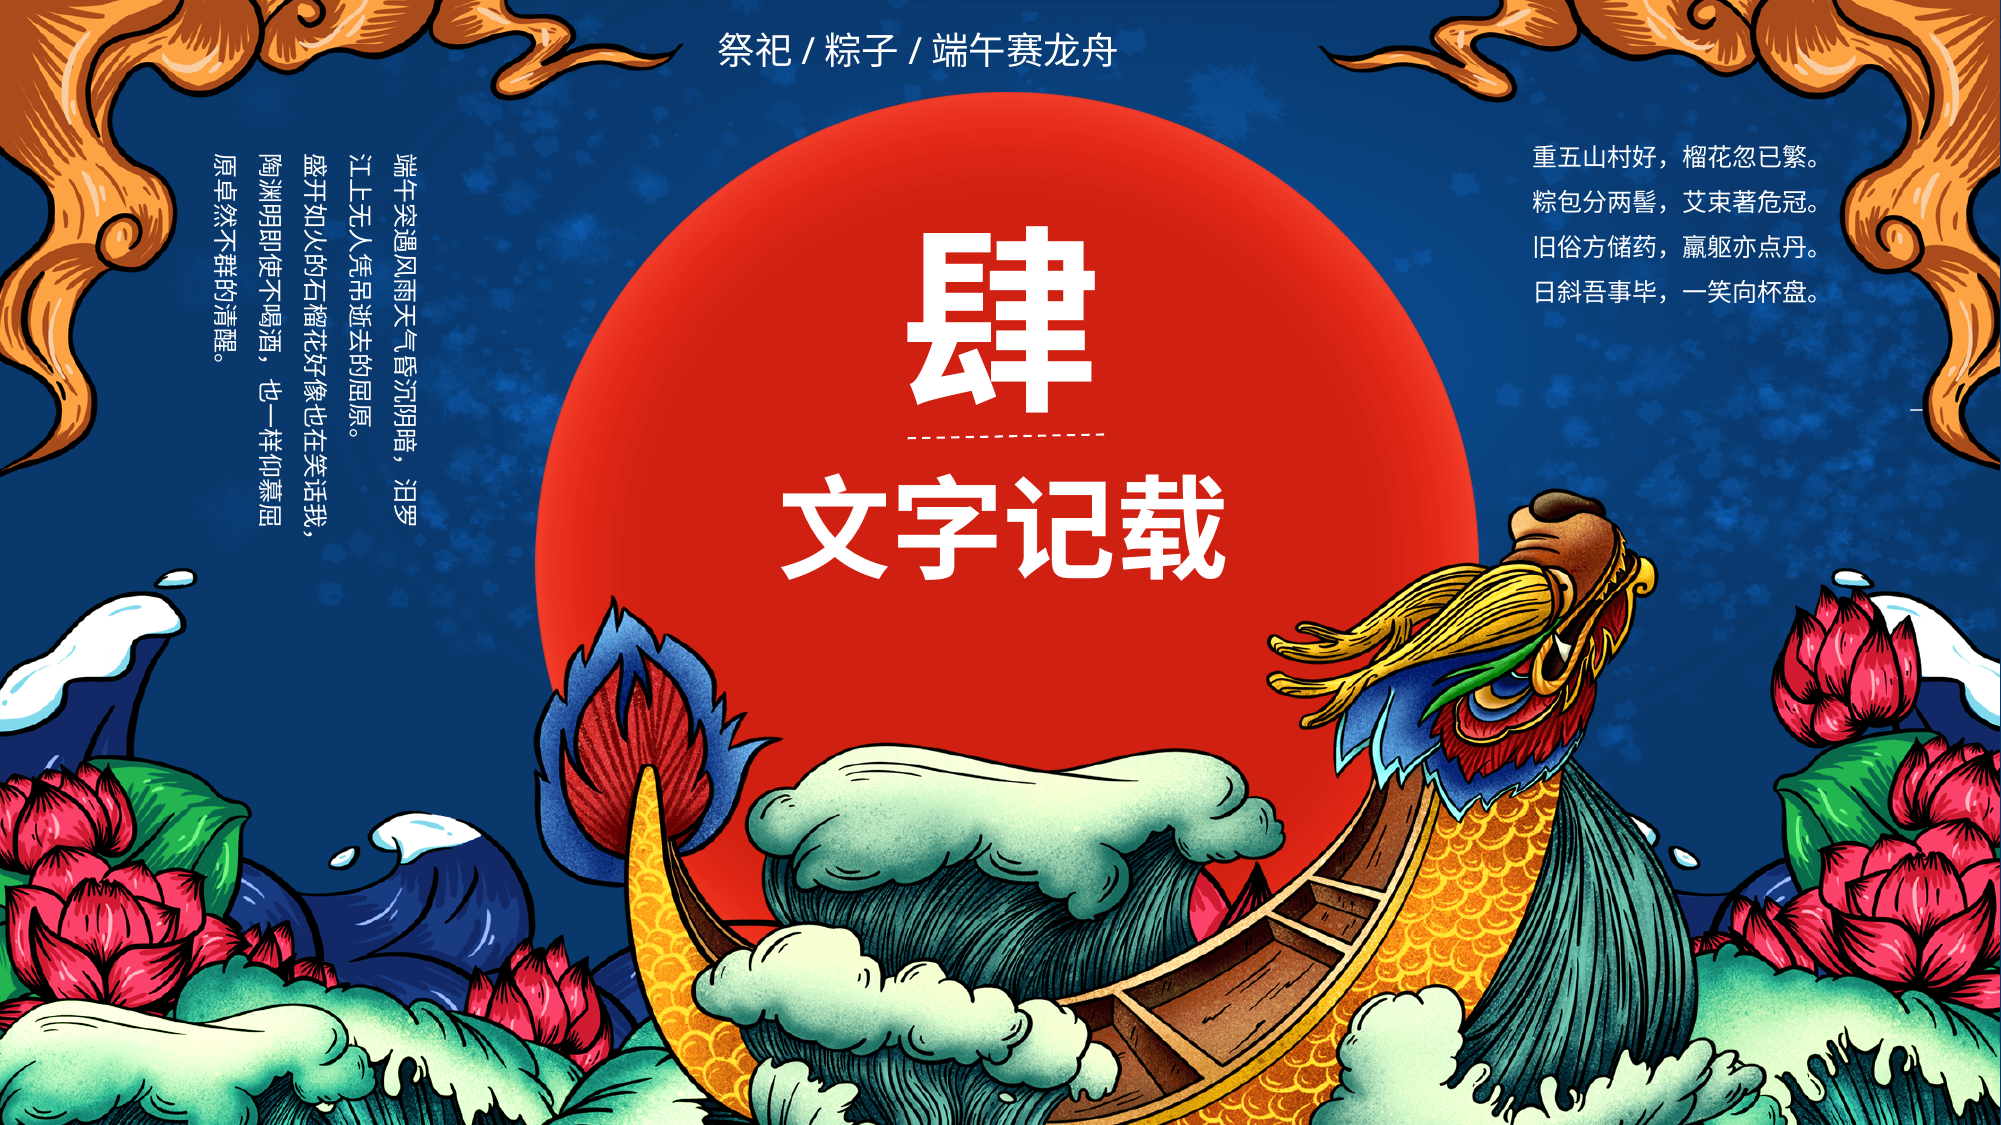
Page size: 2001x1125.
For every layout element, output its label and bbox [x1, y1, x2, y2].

picture [0, 0, 2001, 1125]
picture [1804, 1117, 1815, 1125]
text_box [907, 434, 1105, 439]
picture [313, 1119, 321, 1125]
picture [856, 1103, 864, 1109]
